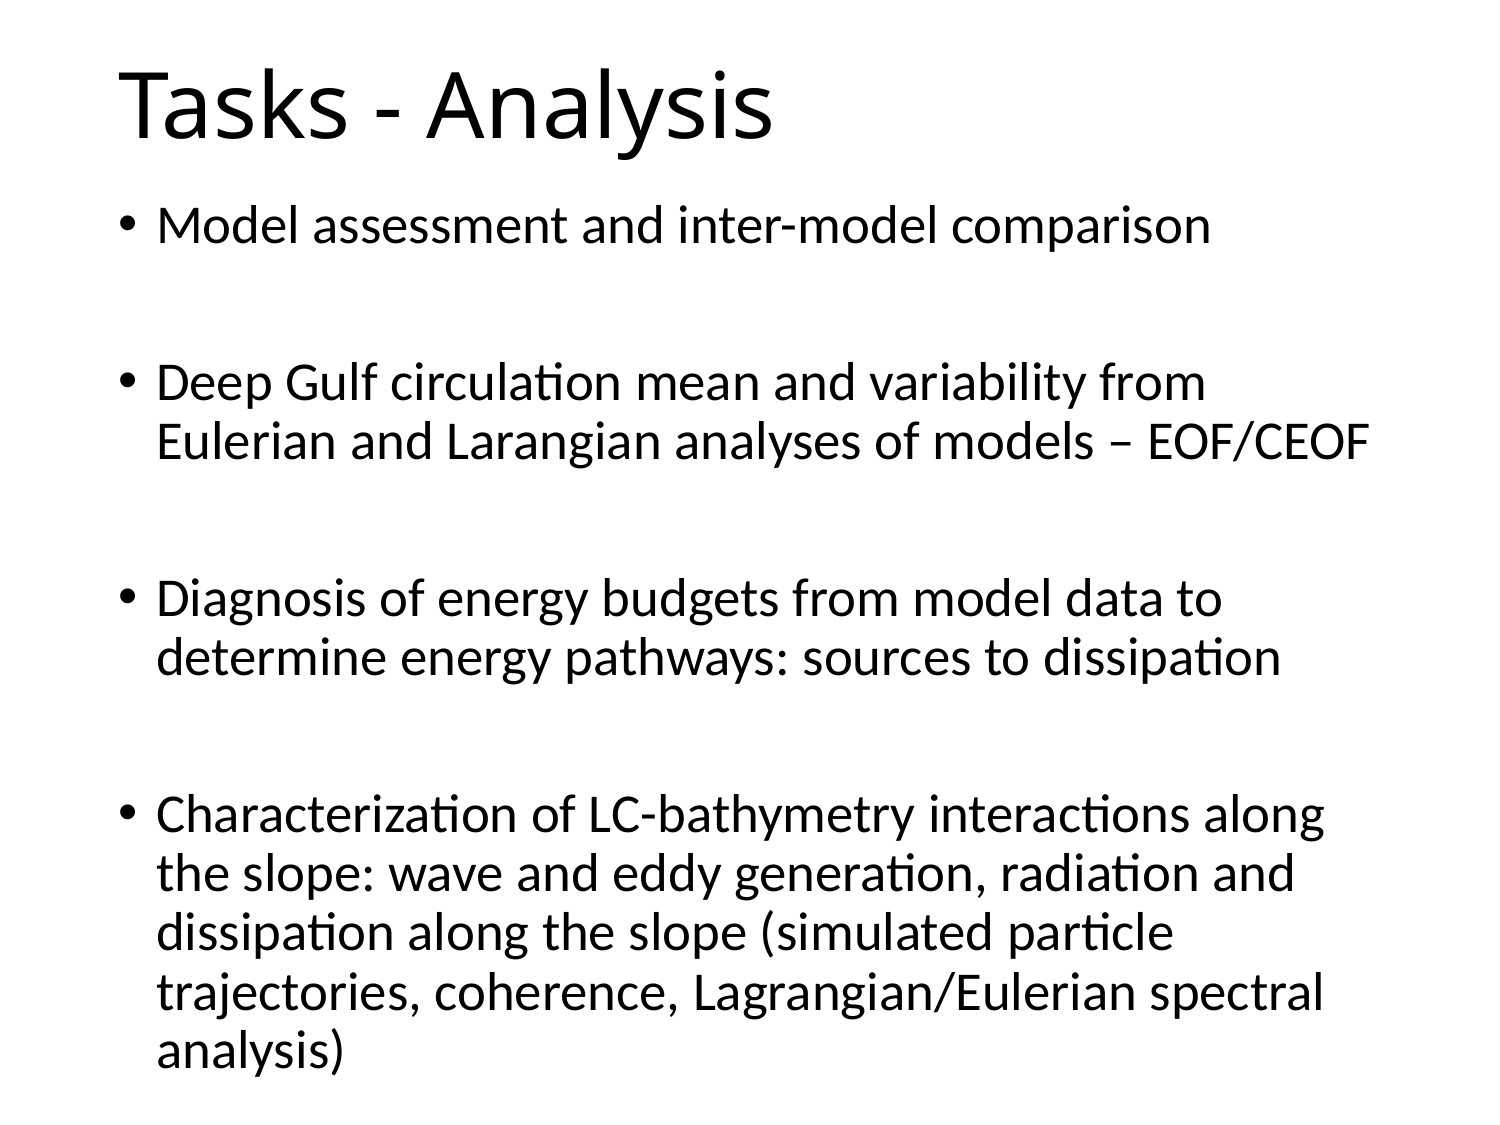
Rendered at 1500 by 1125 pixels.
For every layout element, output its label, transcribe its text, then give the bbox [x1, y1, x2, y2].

title Tasks - Analysis [103, 0, 1397, 188]
text_box Model assessment and inter-model comparison Deep Gulf circulation mean and variability from Eulerian and Larangian analyses of models – EOF/CEOF Diagnosis of energy budgets from model data to determine energy pathways: sources to dissipation Characterization of LC-bathymetry interactions along the slope: wave and eddy generation, radiation and dissipation along the slope (simulated particle trajectories, coherence, Lagrangian/Eulerian spectral analysis) [103, 188, 1397, 1104]
